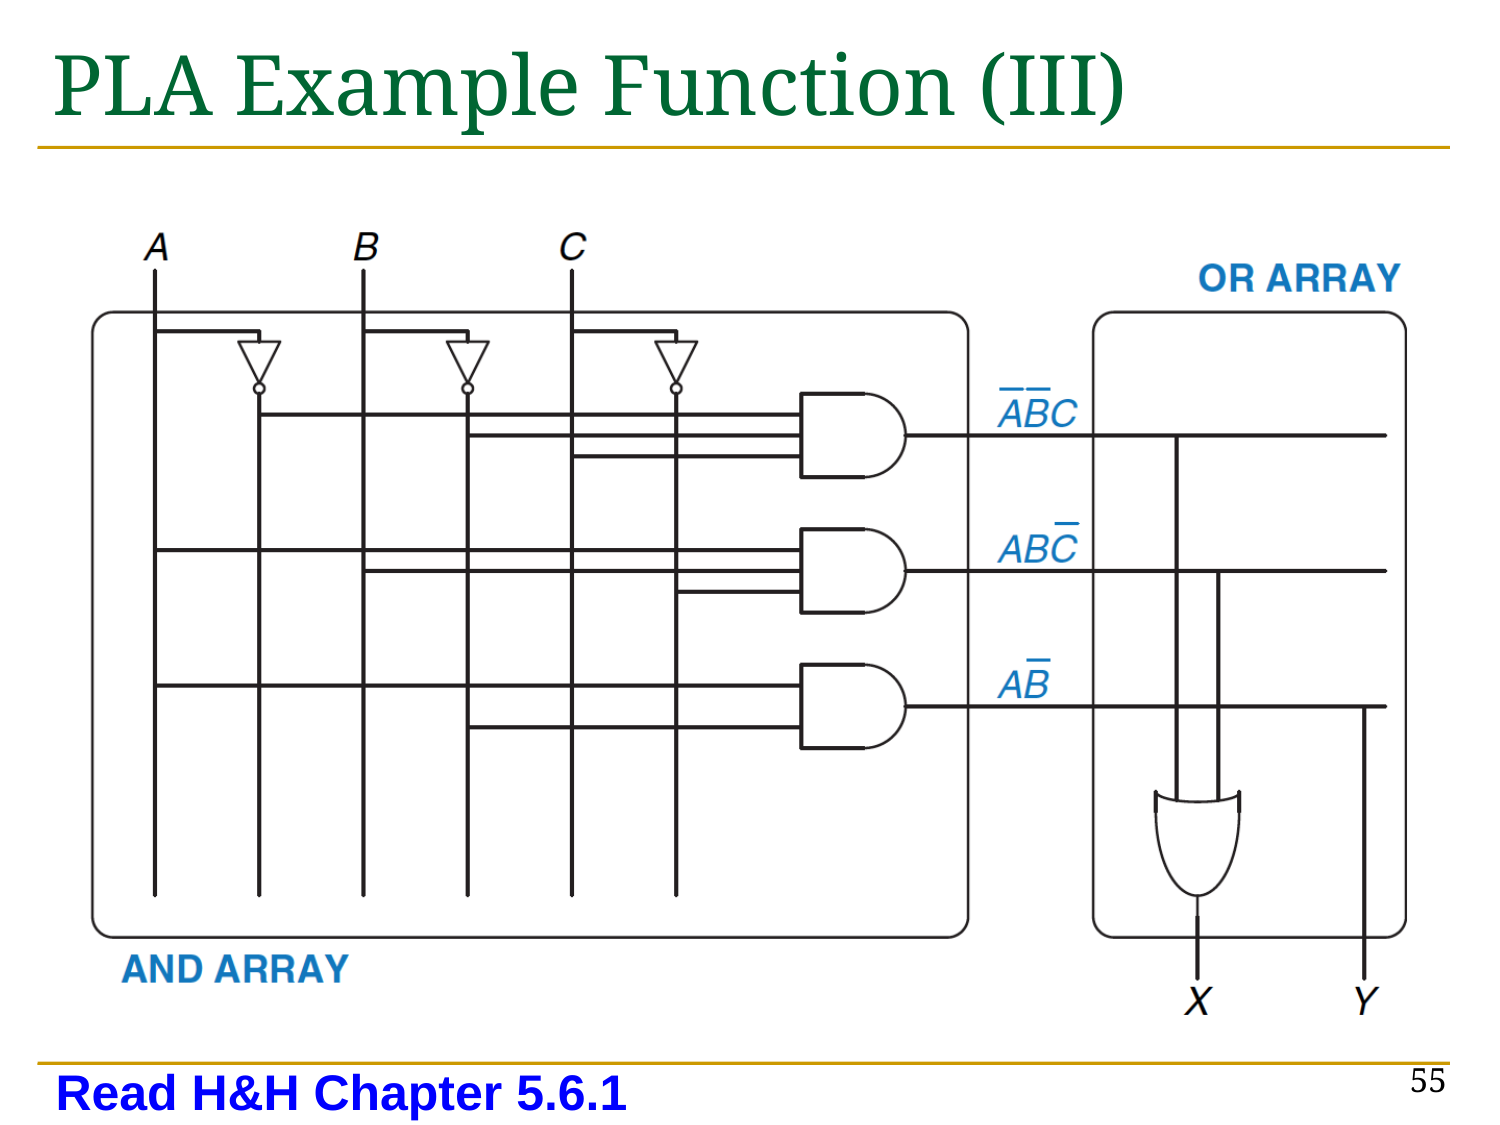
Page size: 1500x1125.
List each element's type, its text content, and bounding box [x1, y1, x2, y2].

picture [56, 201, 1431, 1042]
slide_number 55 [1111, 1036, 1462, 1112]
title PLA Example Function (III) [37, 24, 1450, 200]
text_box Read H&H Chapter 5.6.1 [40, 1053, 643, 1125]
